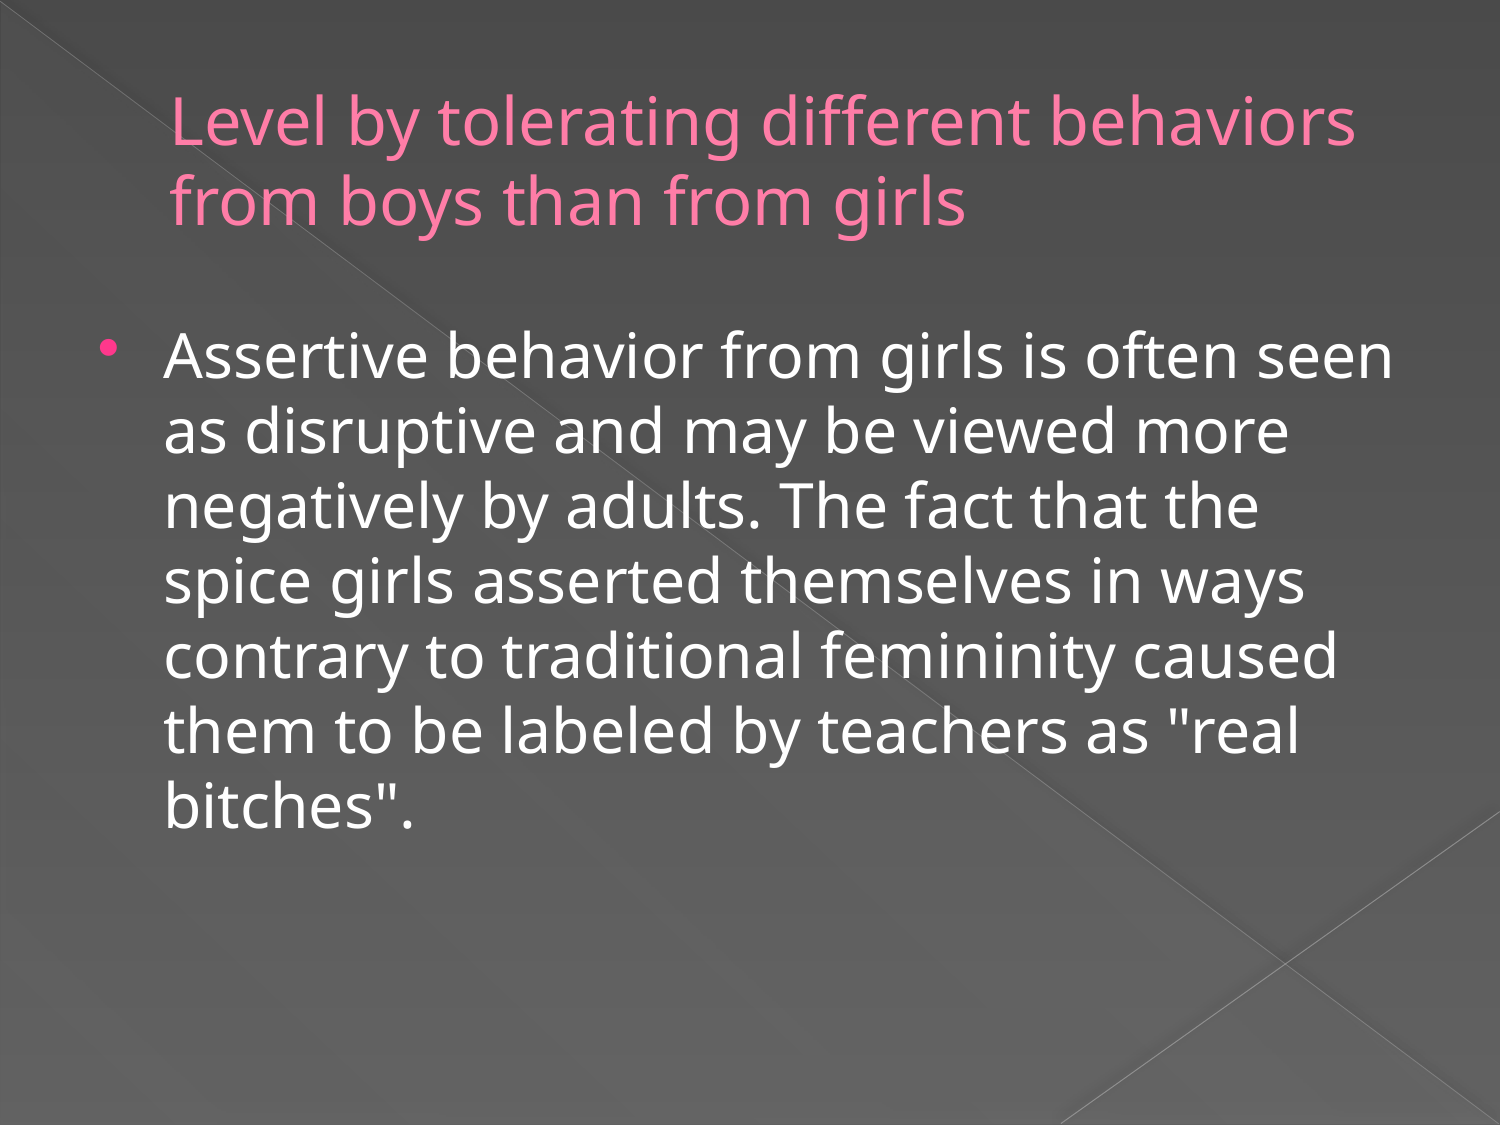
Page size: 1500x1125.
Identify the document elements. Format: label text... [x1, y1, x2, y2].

list Assertive behavior from girls is often seen as disruptive and may be viewed more negatively by adults. The fact that the spice girls asserted themselves in ways contrary to traditional femininity caused them to be labeled by teachers as "real bitches". [75, 308, 1425, 1059]
title Level by tolerating different behaviors from boys than from girls [75, 43, 1425, 274]
